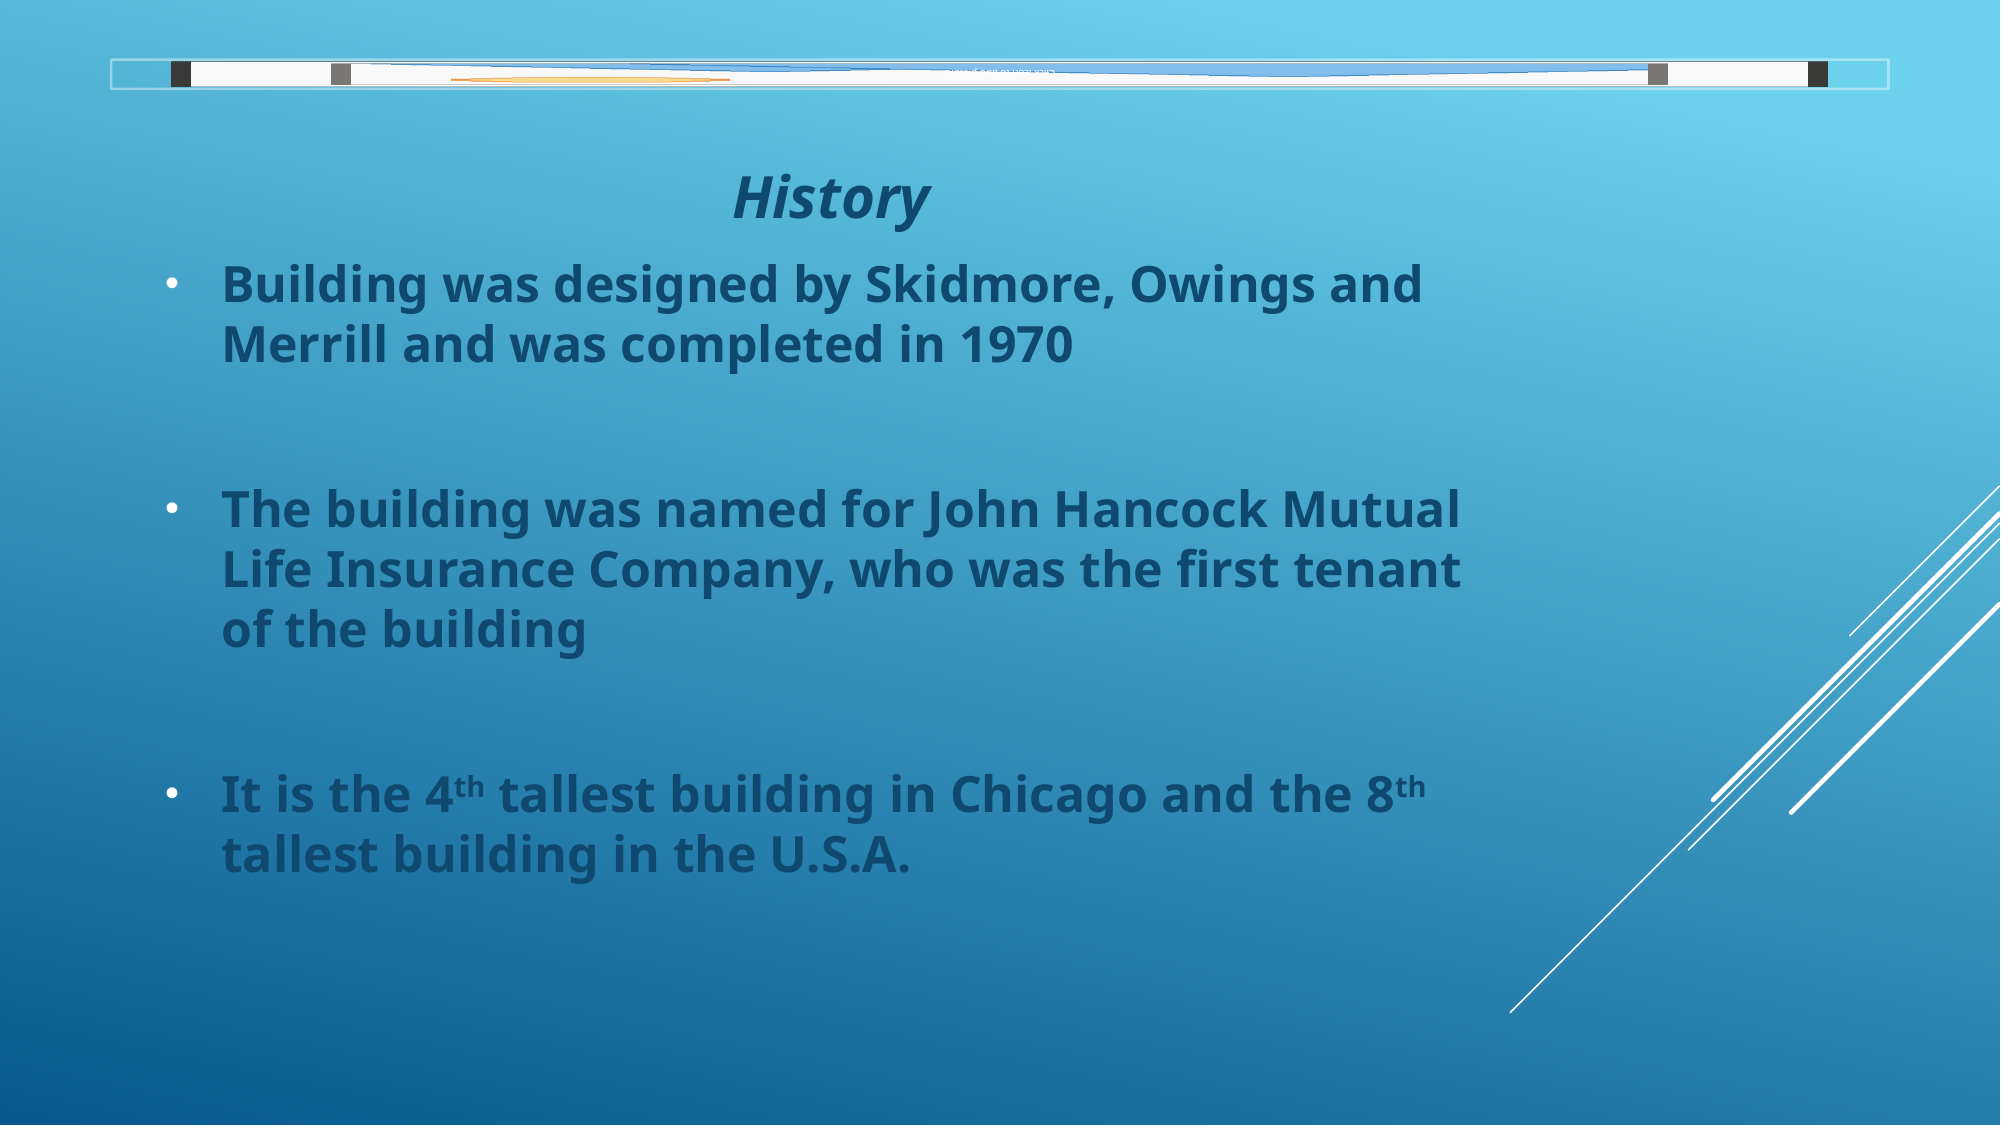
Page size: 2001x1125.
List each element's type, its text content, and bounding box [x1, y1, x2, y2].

list History Building was designed by Skidmore, Owings and Merrill and was completed in 1970 The building was named for John Hancock Mutual Life Insurance Company, who was the first tenant of the building It is the 4th tallest building in Chicago and the 8th tallest building in the U.S.A. [150, 152, 1513, 984]
picture [112, 60, 1888, 88]
